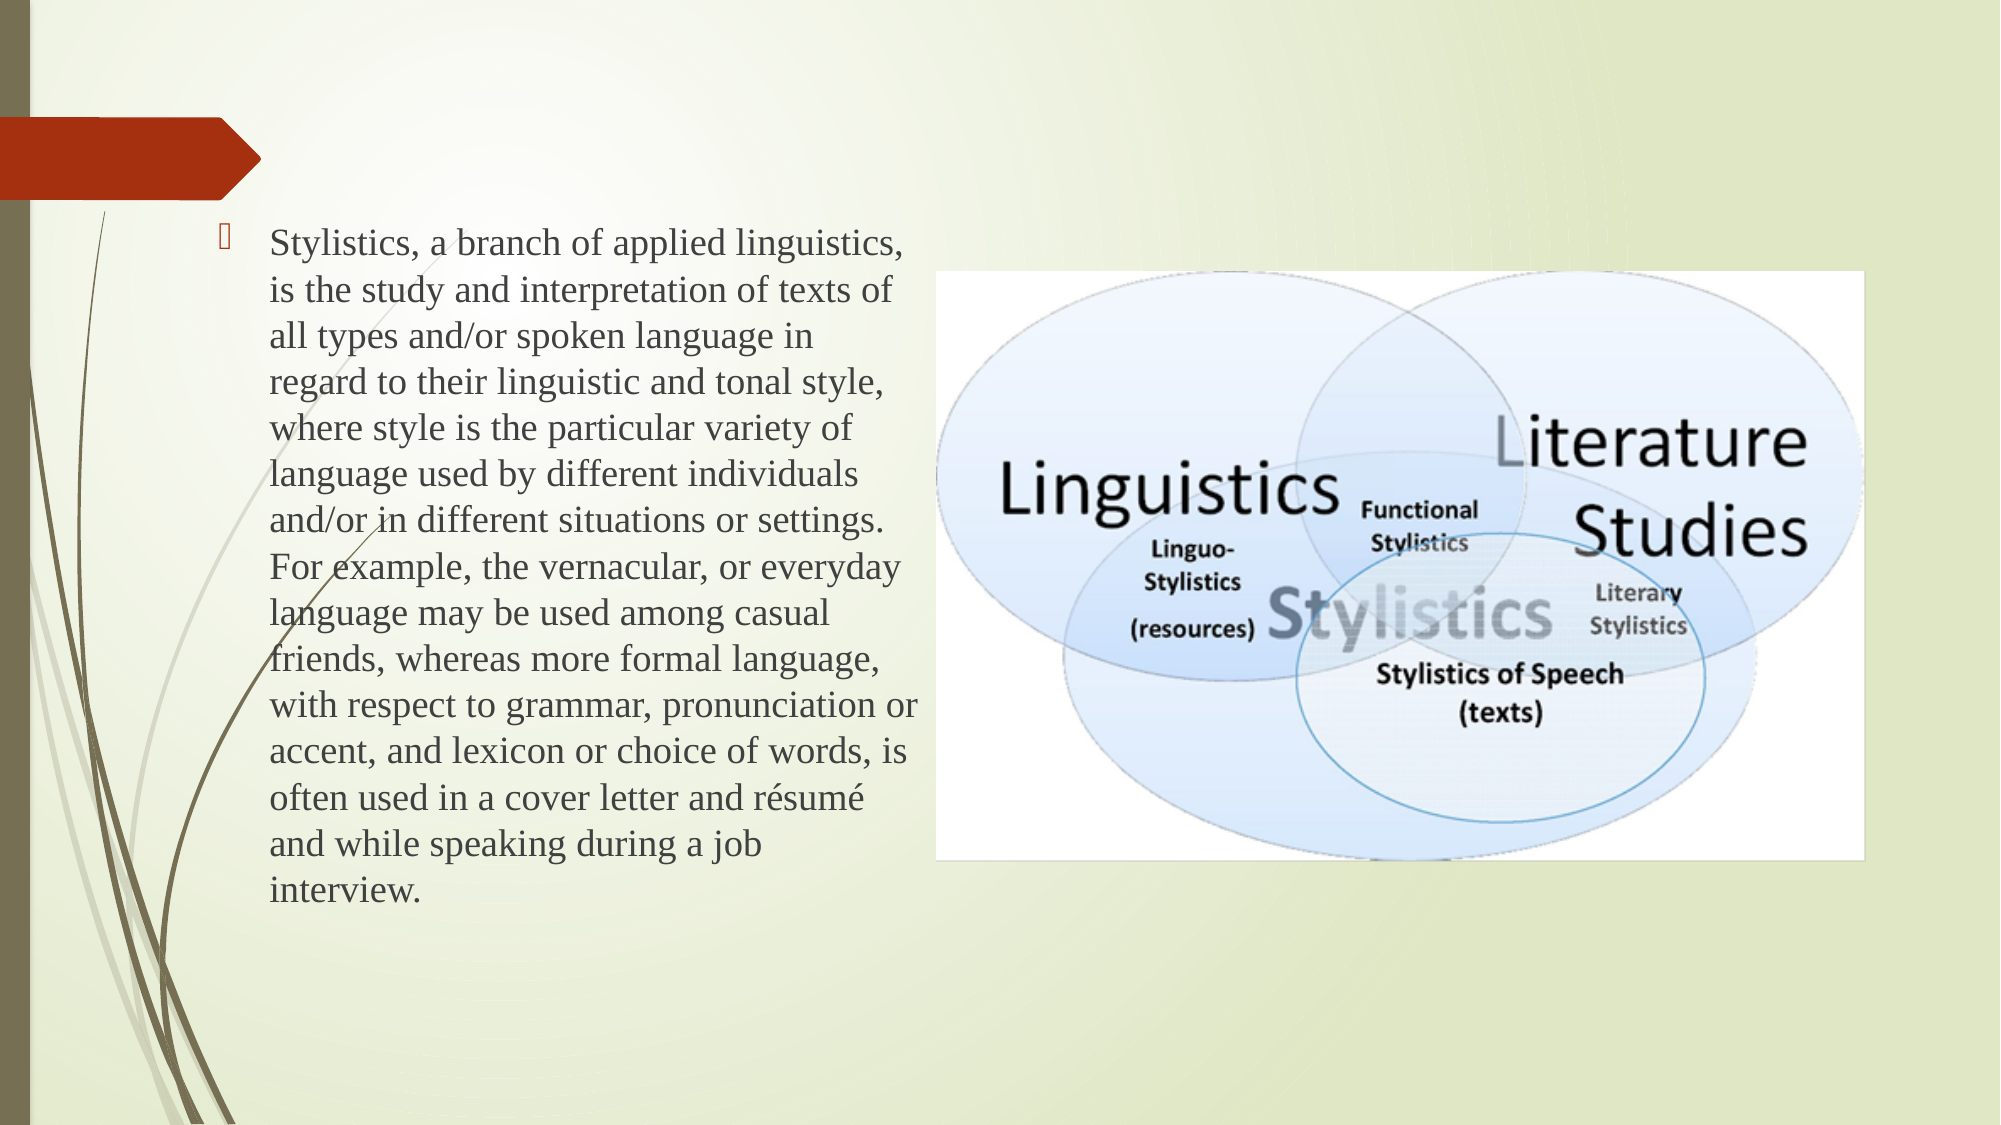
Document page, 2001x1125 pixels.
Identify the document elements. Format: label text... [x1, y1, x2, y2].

picture [936, 271, 1867, 863]
list Stylistics, a branch of applied linguistics, is the study and interpretation of texts of all types and/or spoken language in regard to their linguistic and tonal style, where style is the particular variety of language used by different individuals and/or in different situations or settings. For example, the vernacular, or everyday language may be used among casual friends, whereas more formal language, with respect to grammar, pronunciation or accent, and lexicon or choice of words, is often used in a cover letter and résumé and while speaking during a job interview. [203, 209, 937, 924]
